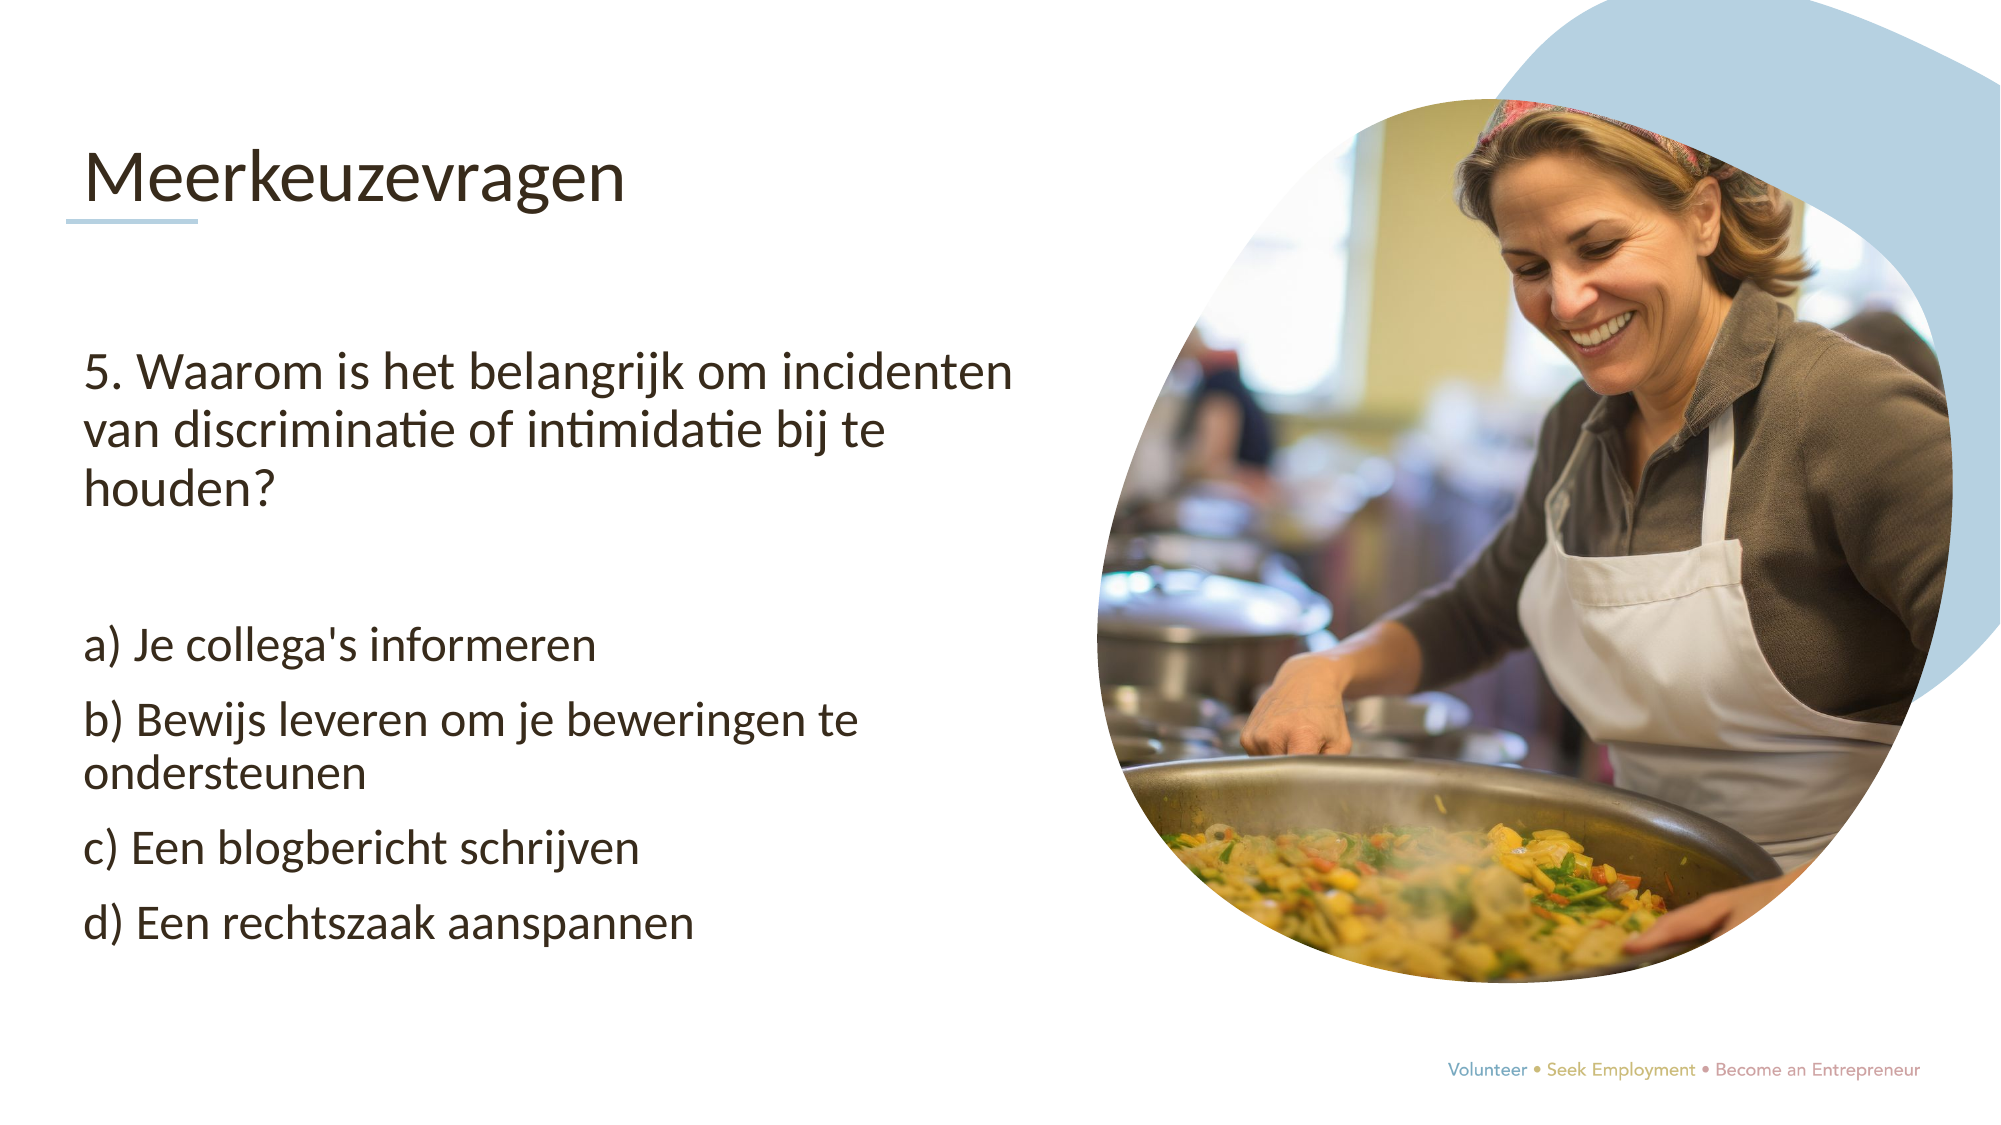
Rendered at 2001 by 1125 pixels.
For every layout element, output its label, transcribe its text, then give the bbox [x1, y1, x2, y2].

text_box 5. Waarom is het belangrijk om incidenten van discriminatie of intimidatie bij te houden? a) Je collega's informeren b) Bewijs leveren om je beweringen te ondersteunen c) Een blogbericht schrijven d) Een rechtszaak aanspannen [68, 335, 1035, 1125]
text_box Meerkeuzevragen [68, 129, 903, 356]
picture [1418, 1046, 1971, 1103]
picture [1097, 99, 1953, 984]
